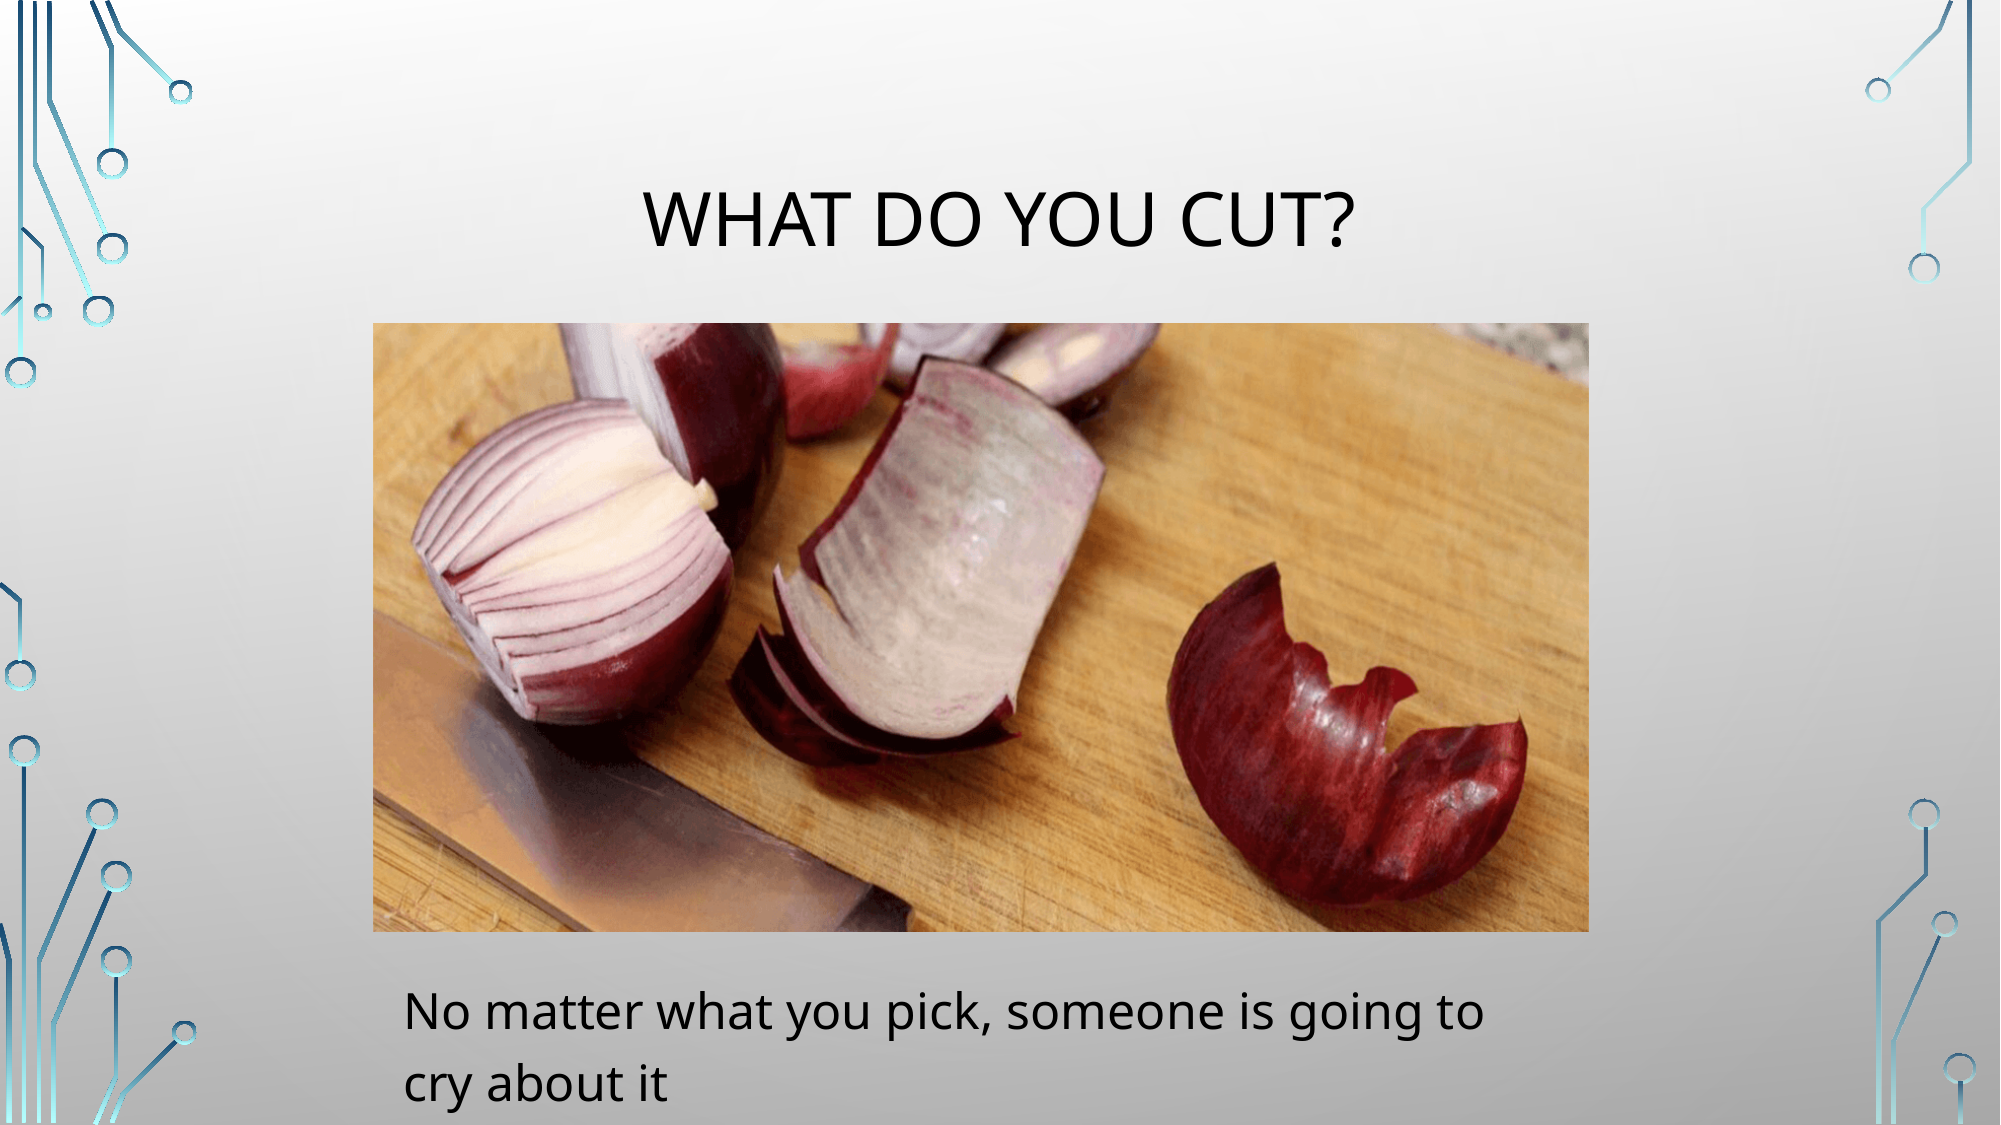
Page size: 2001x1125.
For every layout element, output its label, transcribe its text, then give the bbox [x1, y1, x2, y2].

list No matter what you pick, someone is going to cry about it [388, 960, 1574, 1075]
picture [372, 323, 1589, 933]
title What do you cut? [187, 101, 1813, 344]
